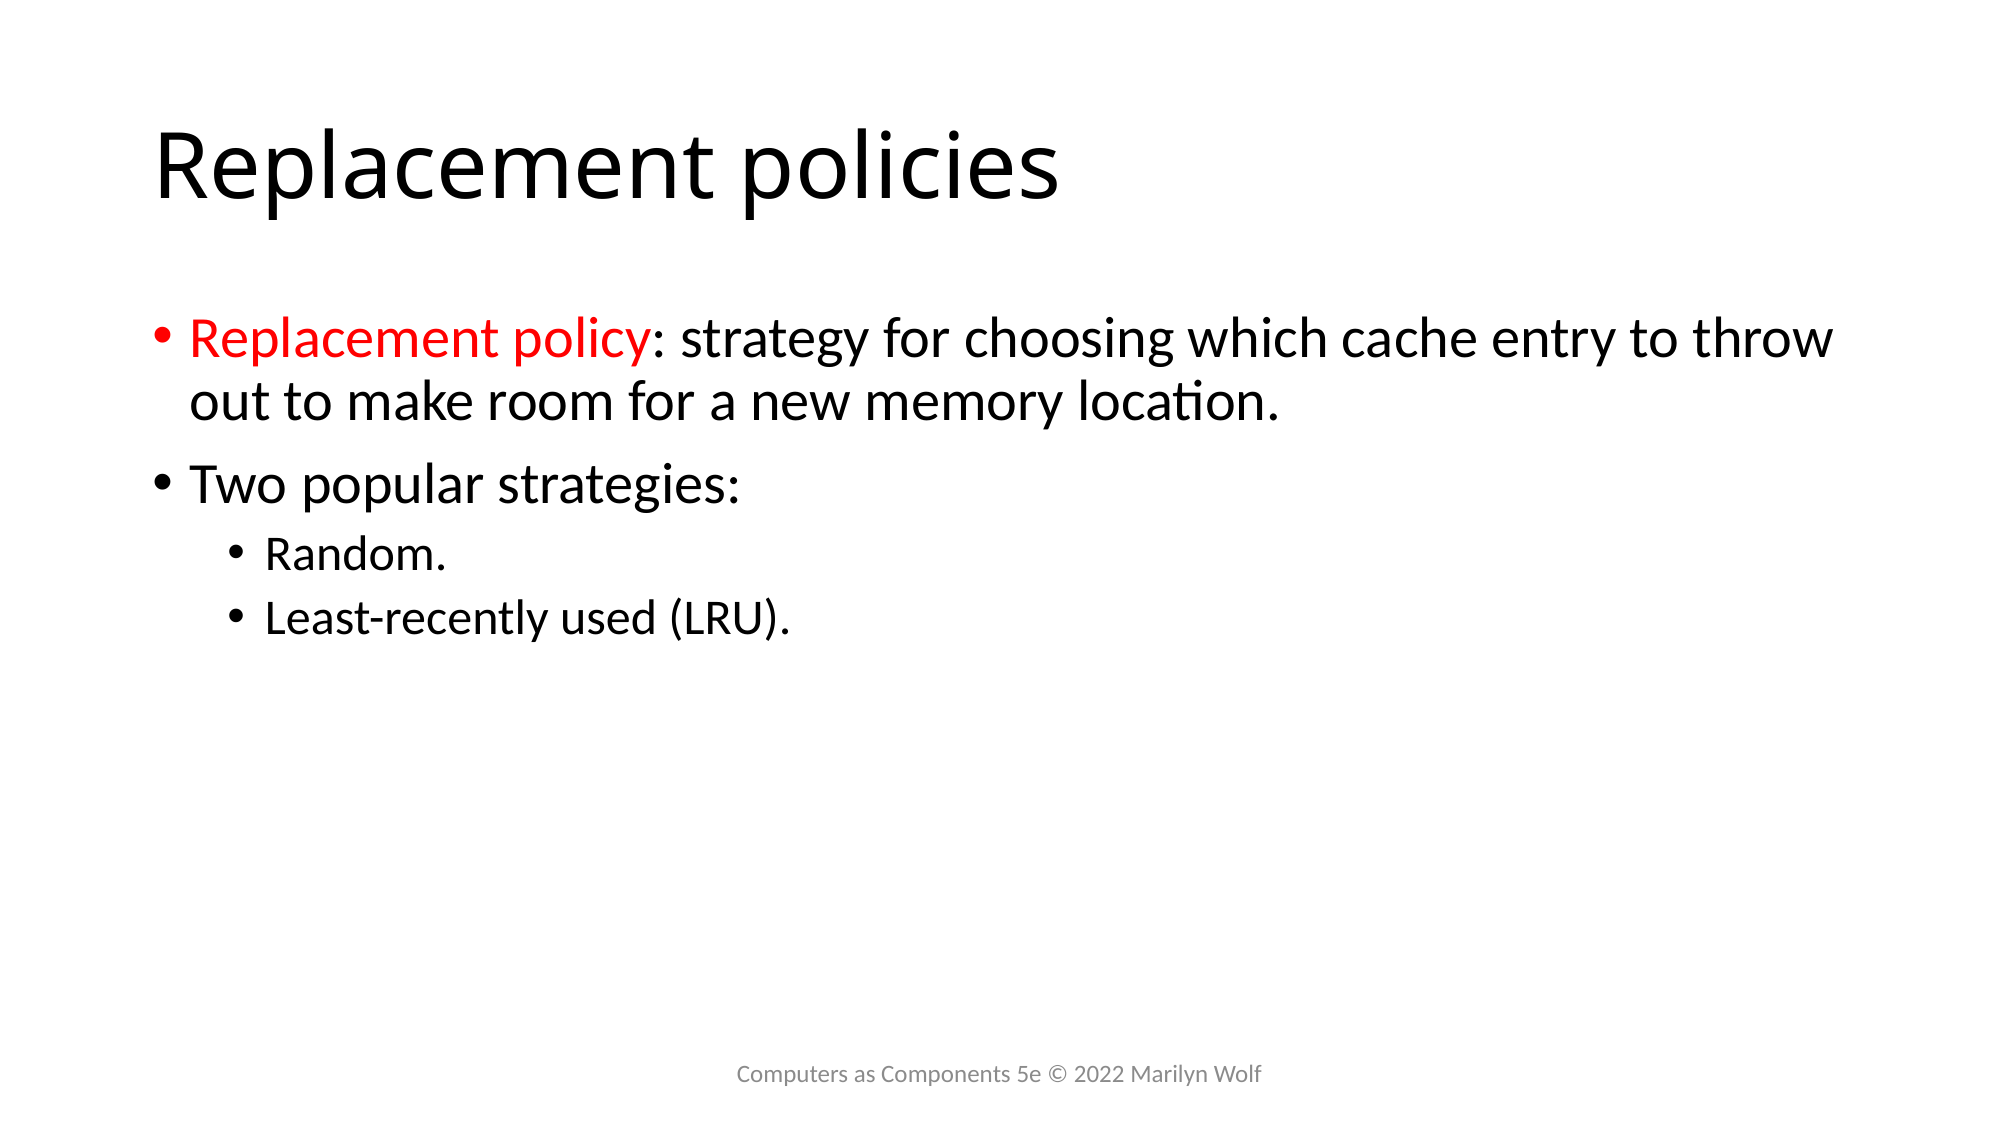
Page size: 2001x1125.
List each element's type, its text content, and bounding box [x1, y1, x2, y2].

list Replacement policy: strategy for choosing which cache entry to throw out to make room for a new memory location. Two popular strategies: Random. Least-recently used (LRU). [137, 299, 1863, 1014]
footer Computers as Components 5e © 2022 Marilyn Wolf [662, 1042, 1338, 1103]
title Replacement policies [137, 59, 1863, 278]
